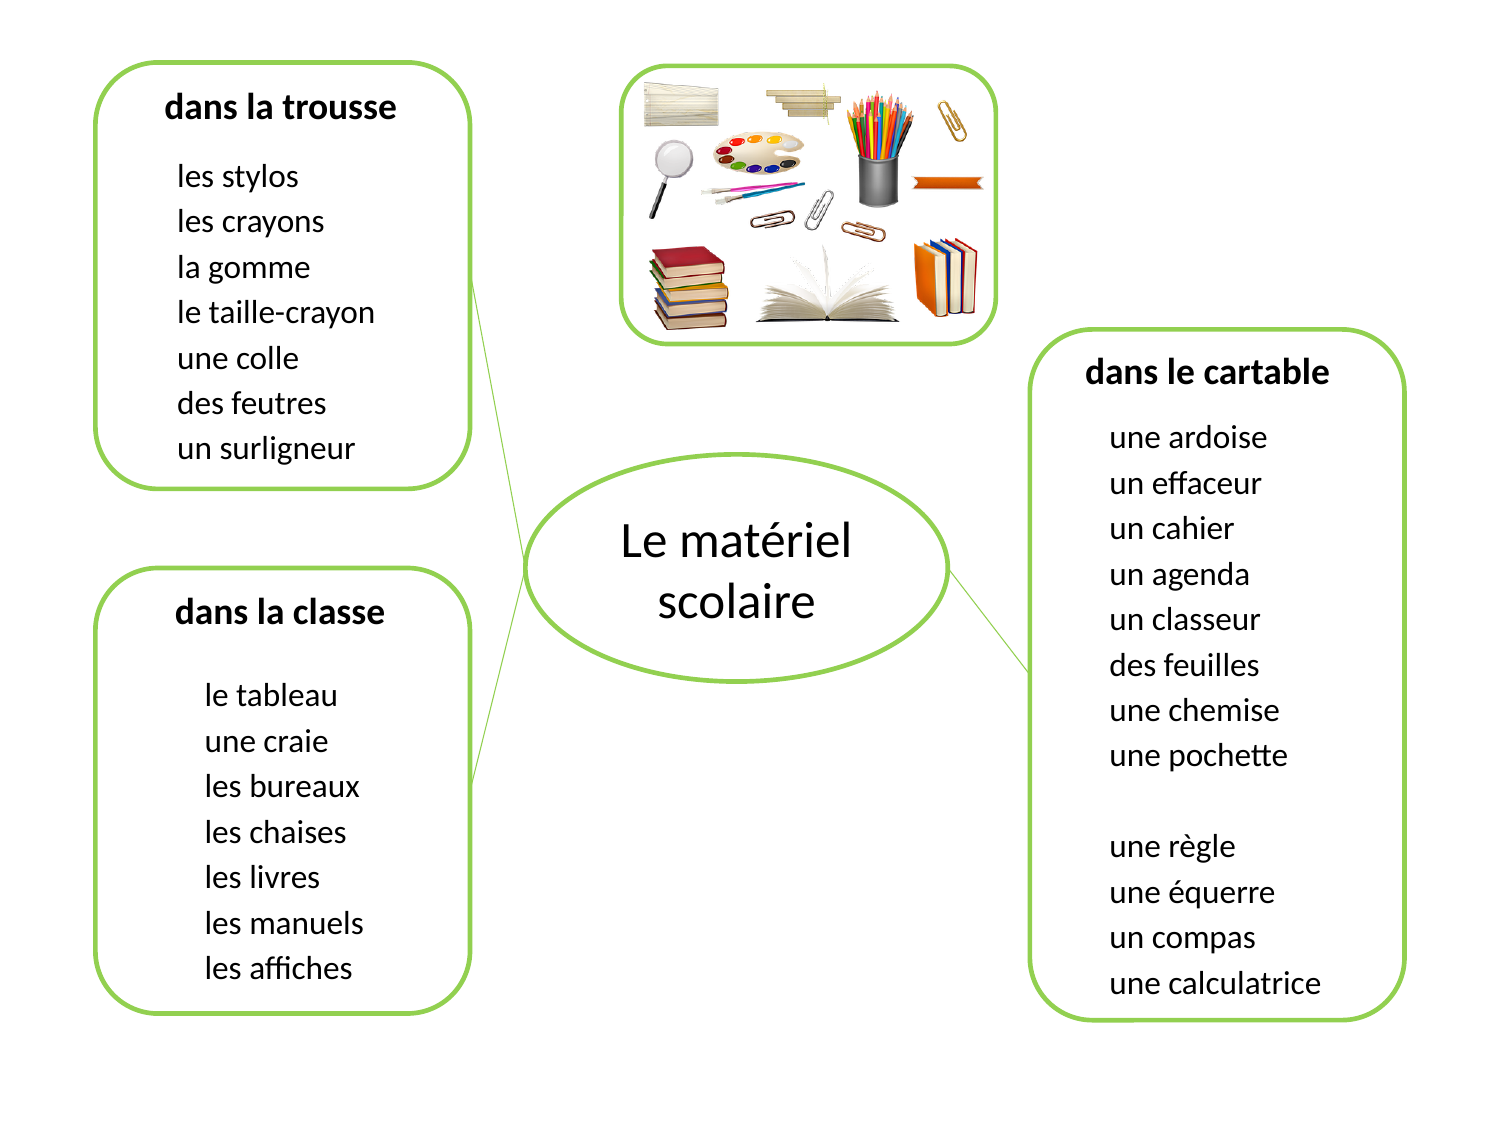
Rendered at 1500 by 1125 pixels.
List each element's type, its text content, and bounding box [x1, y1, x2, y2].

text_box [620, 64, 985, 346]
picture [638, 80, 989, 330]
text_box le tableau une craie les bureaux les chaises les livres les manuels les affiches [189, 660, 388, 1034]
text_box une ardoise un effaceur un cahier un agenda un classeur des feuilles une chemise une pochette une règle une équerre un compas une calculatrice [1094, 402, 1377, 1009]
text_box [1028, 328, 1406, 1022]
text_box dans la classe [160, 580, 406, 640]
text_box Le matériel scolaire [526, 453, 949, 683]
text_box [947, 567, 1030, 675]
text_box [989, 86, 997, 324]
text_box les stylos les crayons la gomme le taille-crayon une colle des feutres un surligneur [162, 140, 404, 474]
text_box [470, 272, 526, 568]
text_box [94, 566, 472, 1015]
text_box [94, 61, 472, 490]
text_box dans la trousse [149, 74, 429, 134]
text_box dans le cartable [1070, 339, 1364, 400]
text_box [470, 568, 526, 791]
